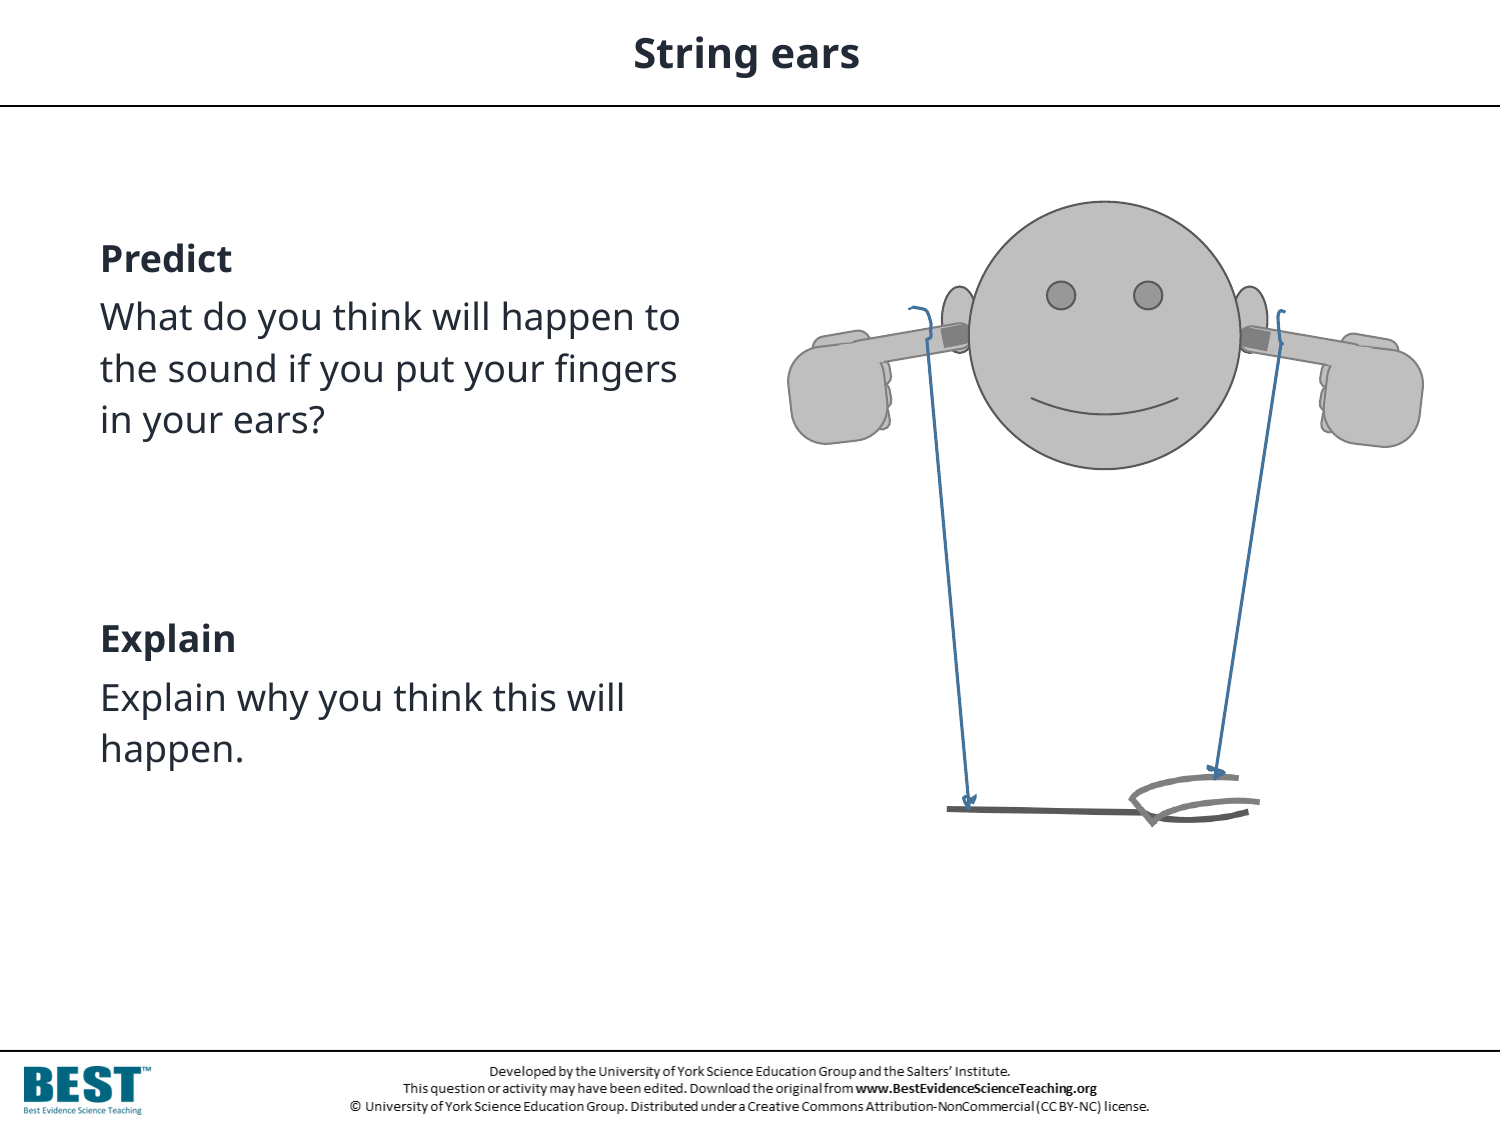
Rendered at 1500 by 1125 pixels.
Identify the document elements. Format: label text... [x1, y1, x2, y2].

picture [0, 105, 1500, 1125]
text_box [818, 201, 1393, 832]
text_box String ears [23, 4, 1471, 99]
